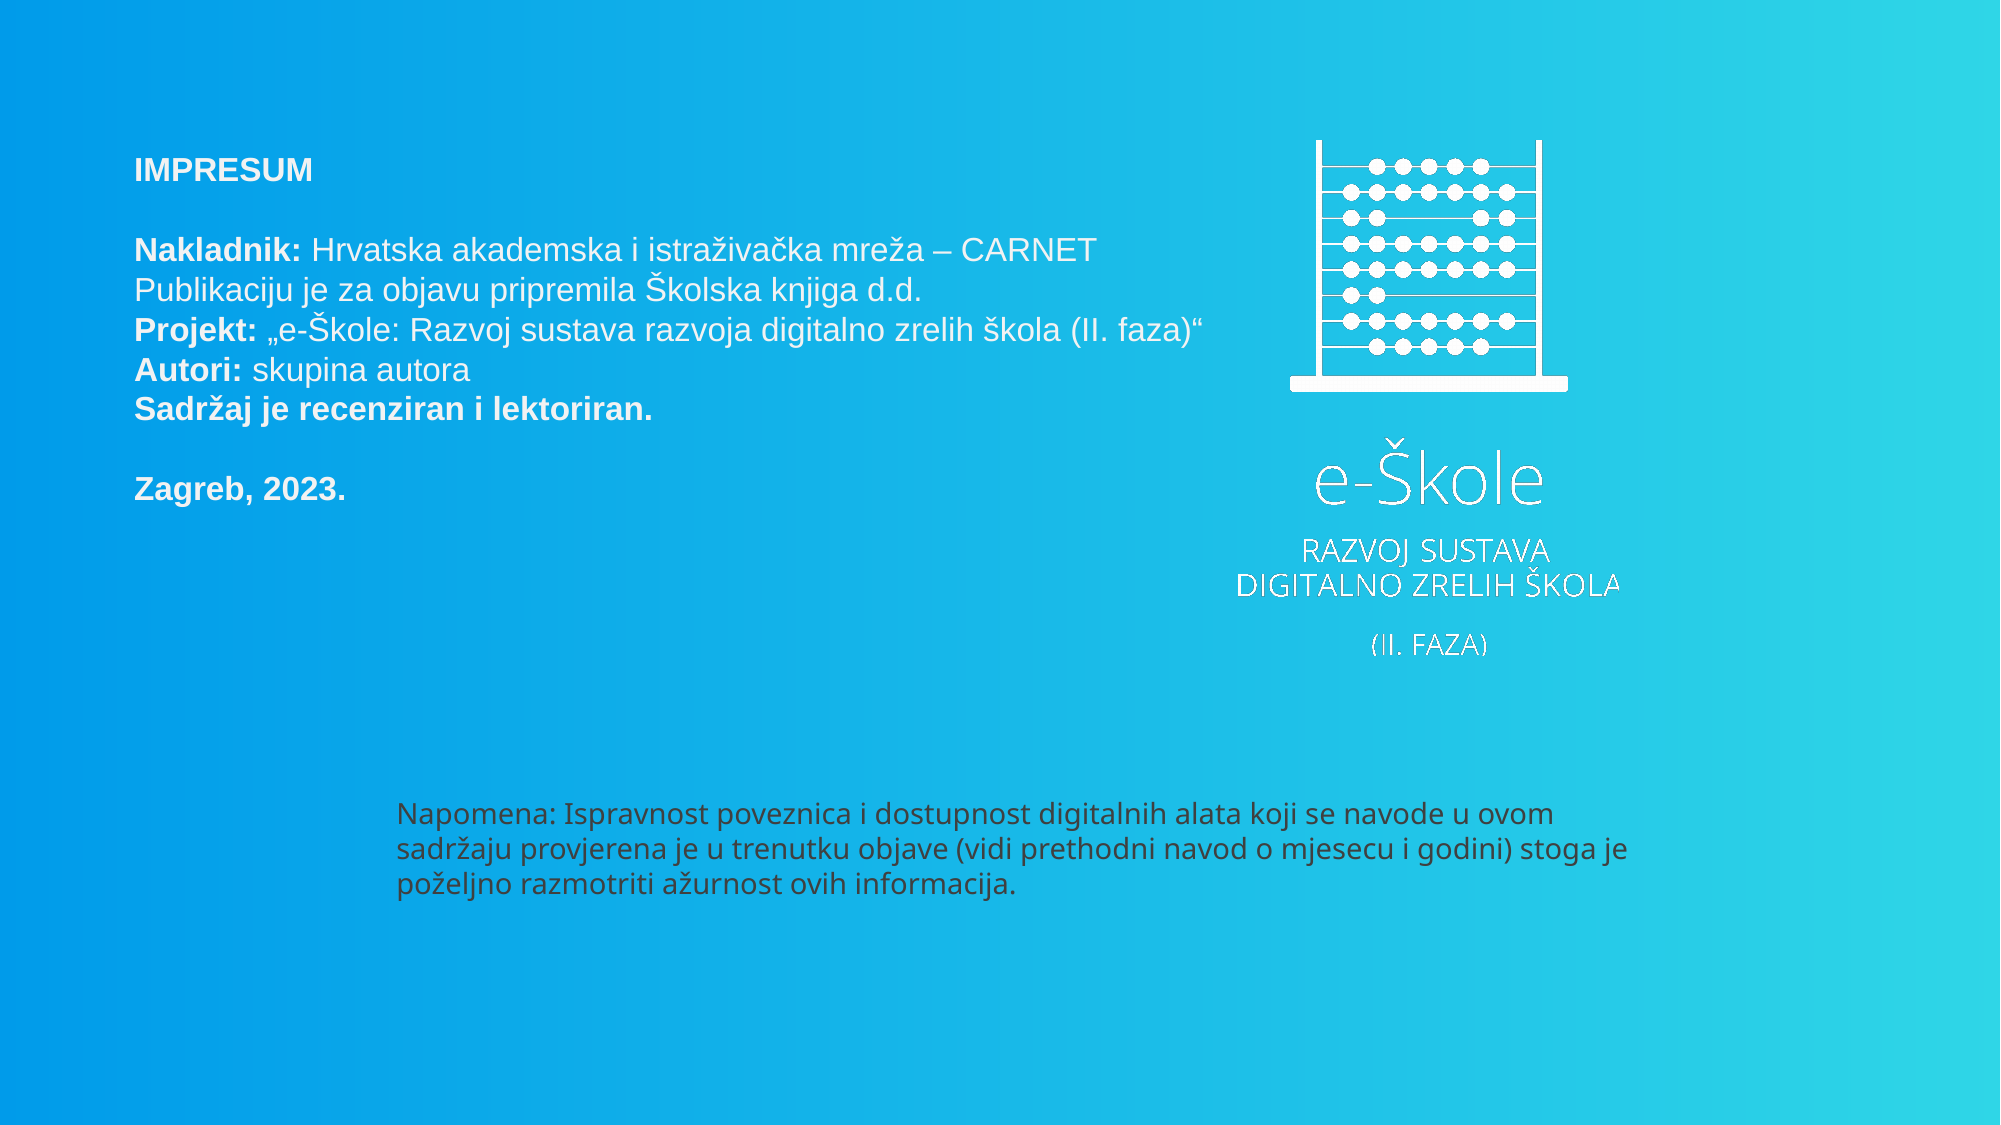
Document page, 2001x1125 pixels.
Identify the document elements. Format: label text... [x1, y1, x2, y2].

text_box IMPRESUM Nakladnik: Hrvatska akademska i istraživačka mreža – CARNET Publikaciju je za objavu pripremila Školska knjiga d.d. Projekt: „e-Škole: Razvoj sustava razvoja digitalno zrelih škola (II. faza)“ Autori: skupina autora Sadržaj je recenziran i lektoriran. Zagreb, 2023. [119, 140, 1237, 515]
text_box Napomena: Ispravnost poveznica i dostupnost digitalnih alata koji se navode u ovom sadržaju provjerena je u trenutku objave (vidi prethodni navod o mjesecu i godini) stoga je poželjno razmotriti ažurnost ovih informacija. [381, 788, 1675, 908]
picture [1238, 140, 1619, 656]
